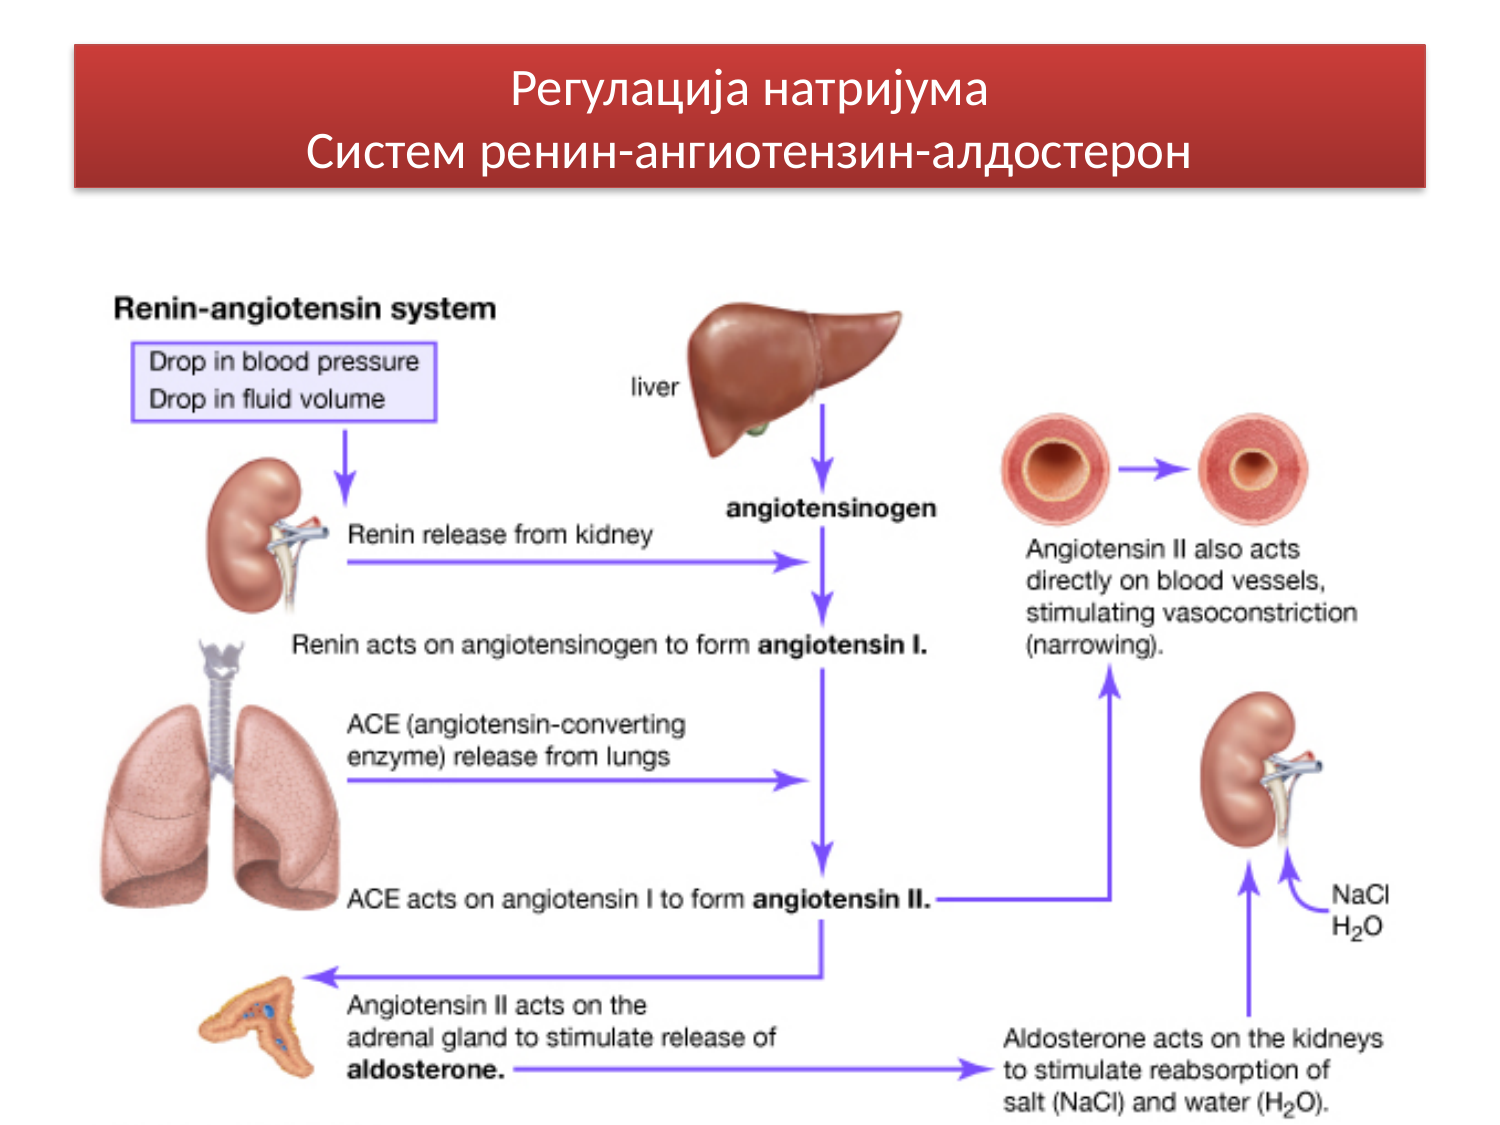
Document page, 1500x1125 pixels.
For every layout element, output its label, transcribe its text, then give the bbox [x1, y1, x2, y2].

title Регулација натријума Систем ренин-ангиотензин-алдостерон [74, 44, 1426, 188]
picture [87, 274, 1413, 1125]
